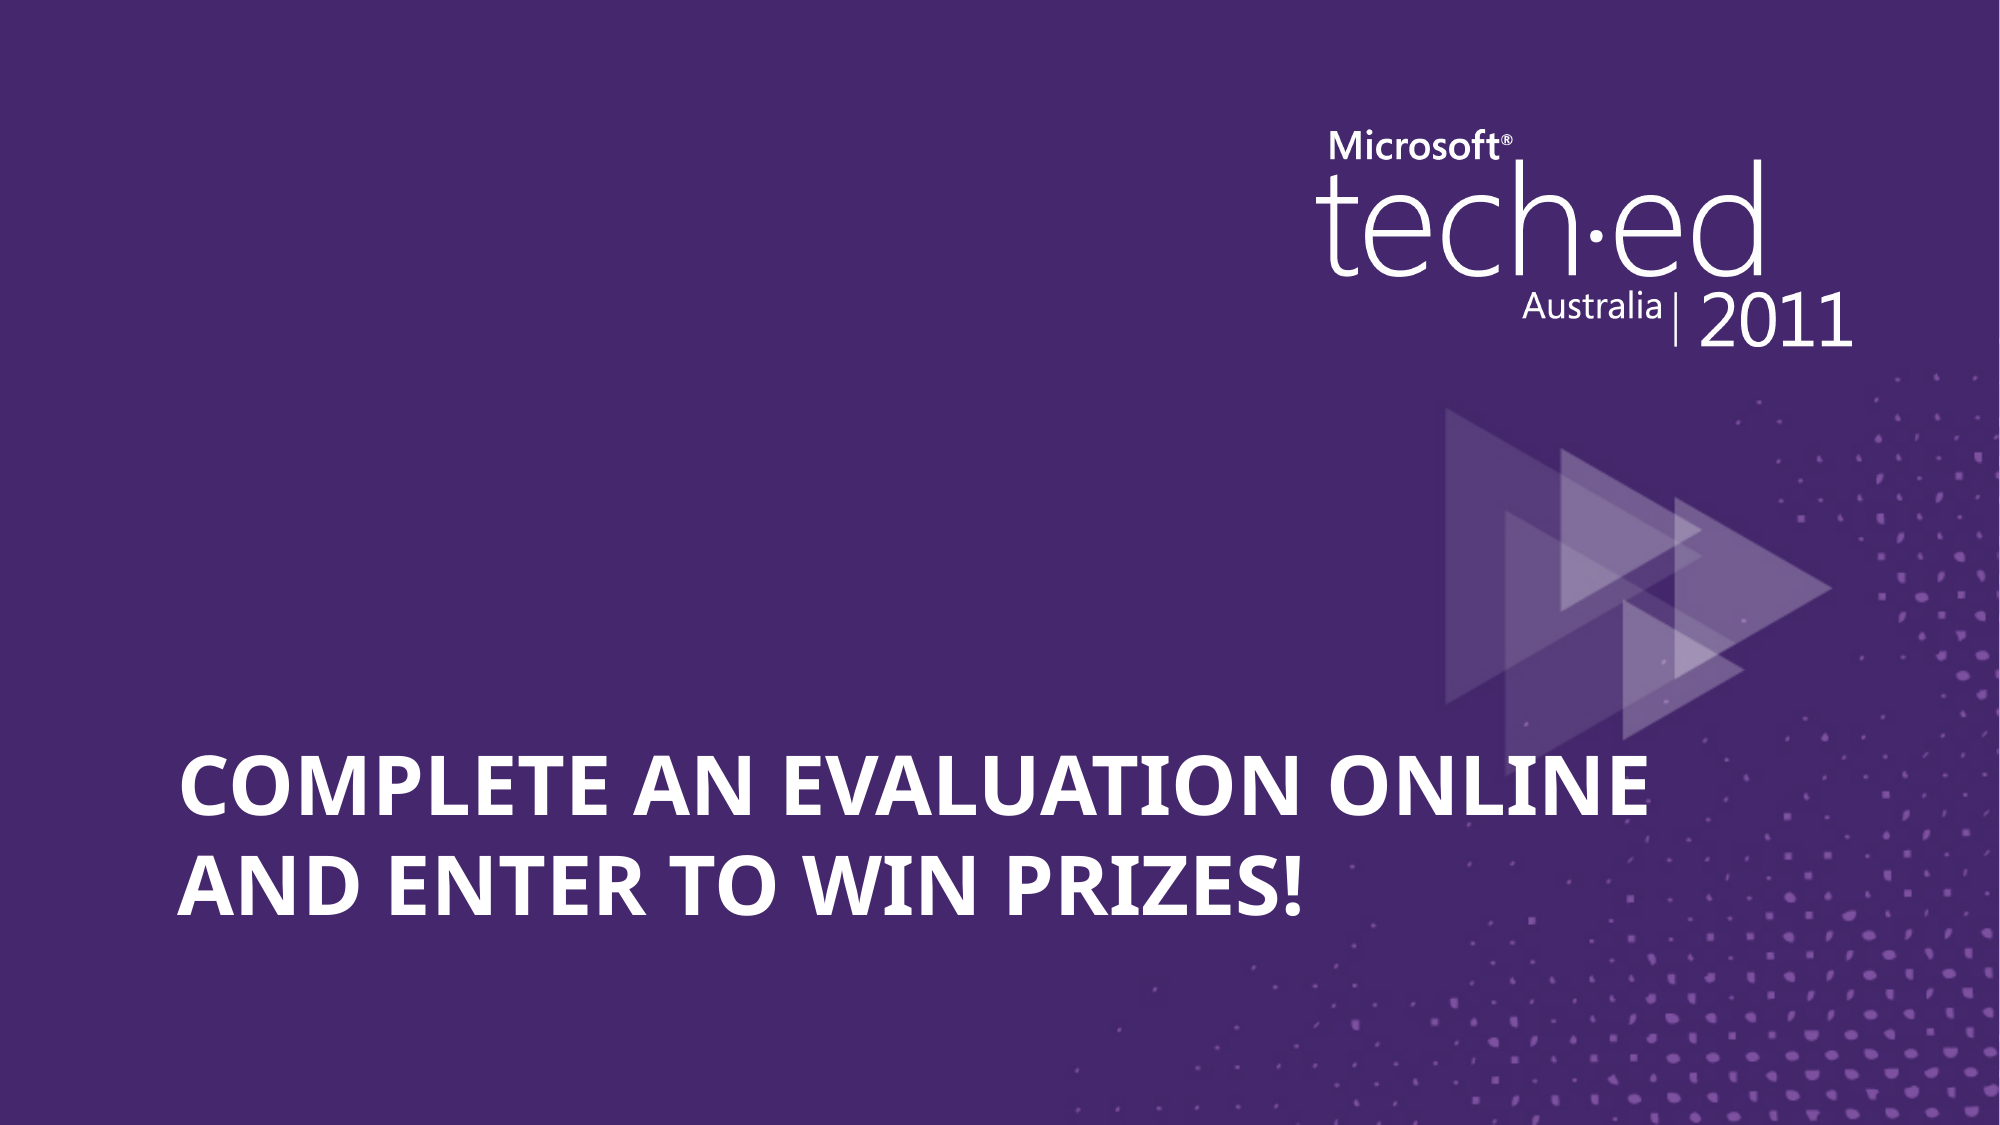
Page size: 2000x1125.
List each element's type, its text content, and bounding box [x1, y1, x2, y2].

picture [0, 0, 2000, 1125]
title Complete an Evaluation online and enter to WIN prizes! [157, 722, 1858, 947]
